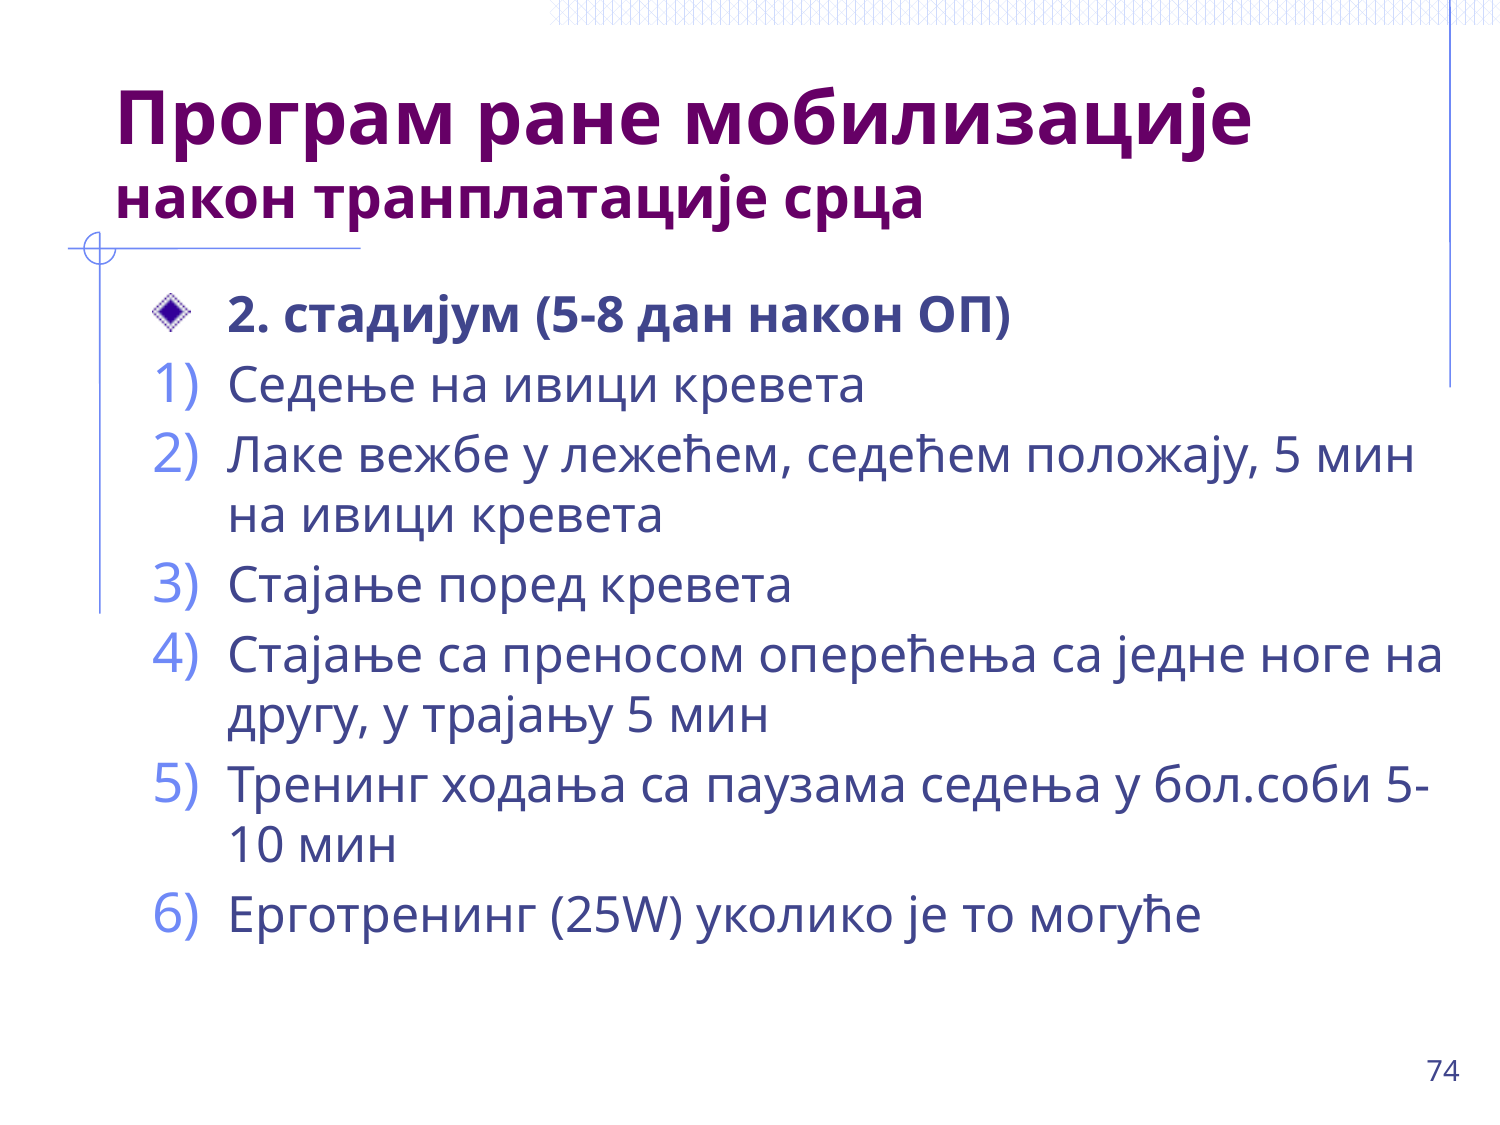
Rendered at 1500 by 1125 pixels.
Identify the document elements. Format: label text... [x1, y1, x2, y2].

slide_number 74 [1162, 1025, 1475, 1100]
list 2. стадијум (5-8 дан након ОП) Седење на ивици кревета Лаке вежбе у лежећем, седећем положају, 5 мин на ивици кревета Стајање поред кревета Стајање са преносом оперећења са једне ноге на другу, у трајању 5 мин Тренинг ходања са паузама седења у бол.соби 5-10 мин Ерготренинг (25W) уколико је то могуће [137, 274, 1500, 951]
title Програм ране мобилизације након транплатације срца [99, 49, 1376, 238]
picture [152, 293, 191, 332]
